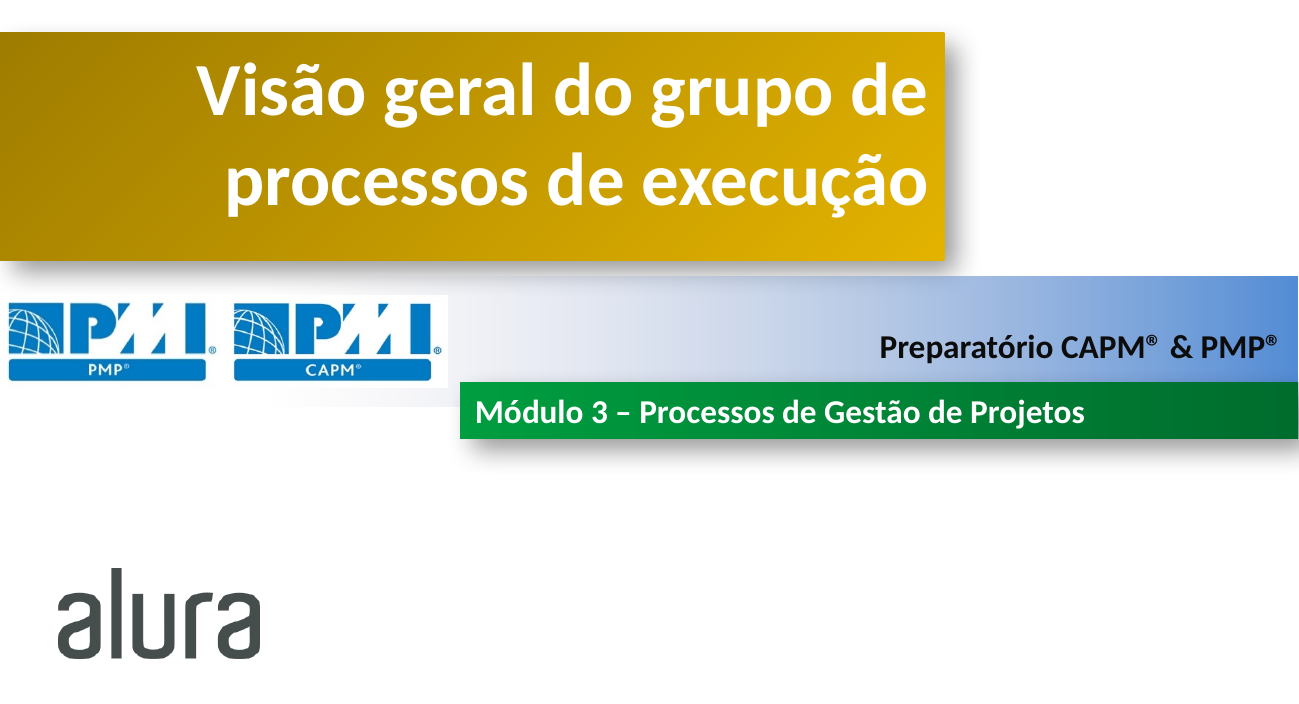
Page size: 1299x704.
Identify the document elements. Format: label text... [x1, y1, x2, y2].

picture [58, 568, 260, 660]
text_box Módulo 3 – Processos de Gestão de Projetos [460, 382, 1299, 439]
text_box [270, 374, 1298, 407]
text_box Preparatório CAPM® & PMP® [452, 317, 1298, 374]
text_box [0, 294, 449, 390]
text_box [270, 276, 1298, 317]
text_box Visão geral do grupo de processos de execução [0, 32, 945, 261]
